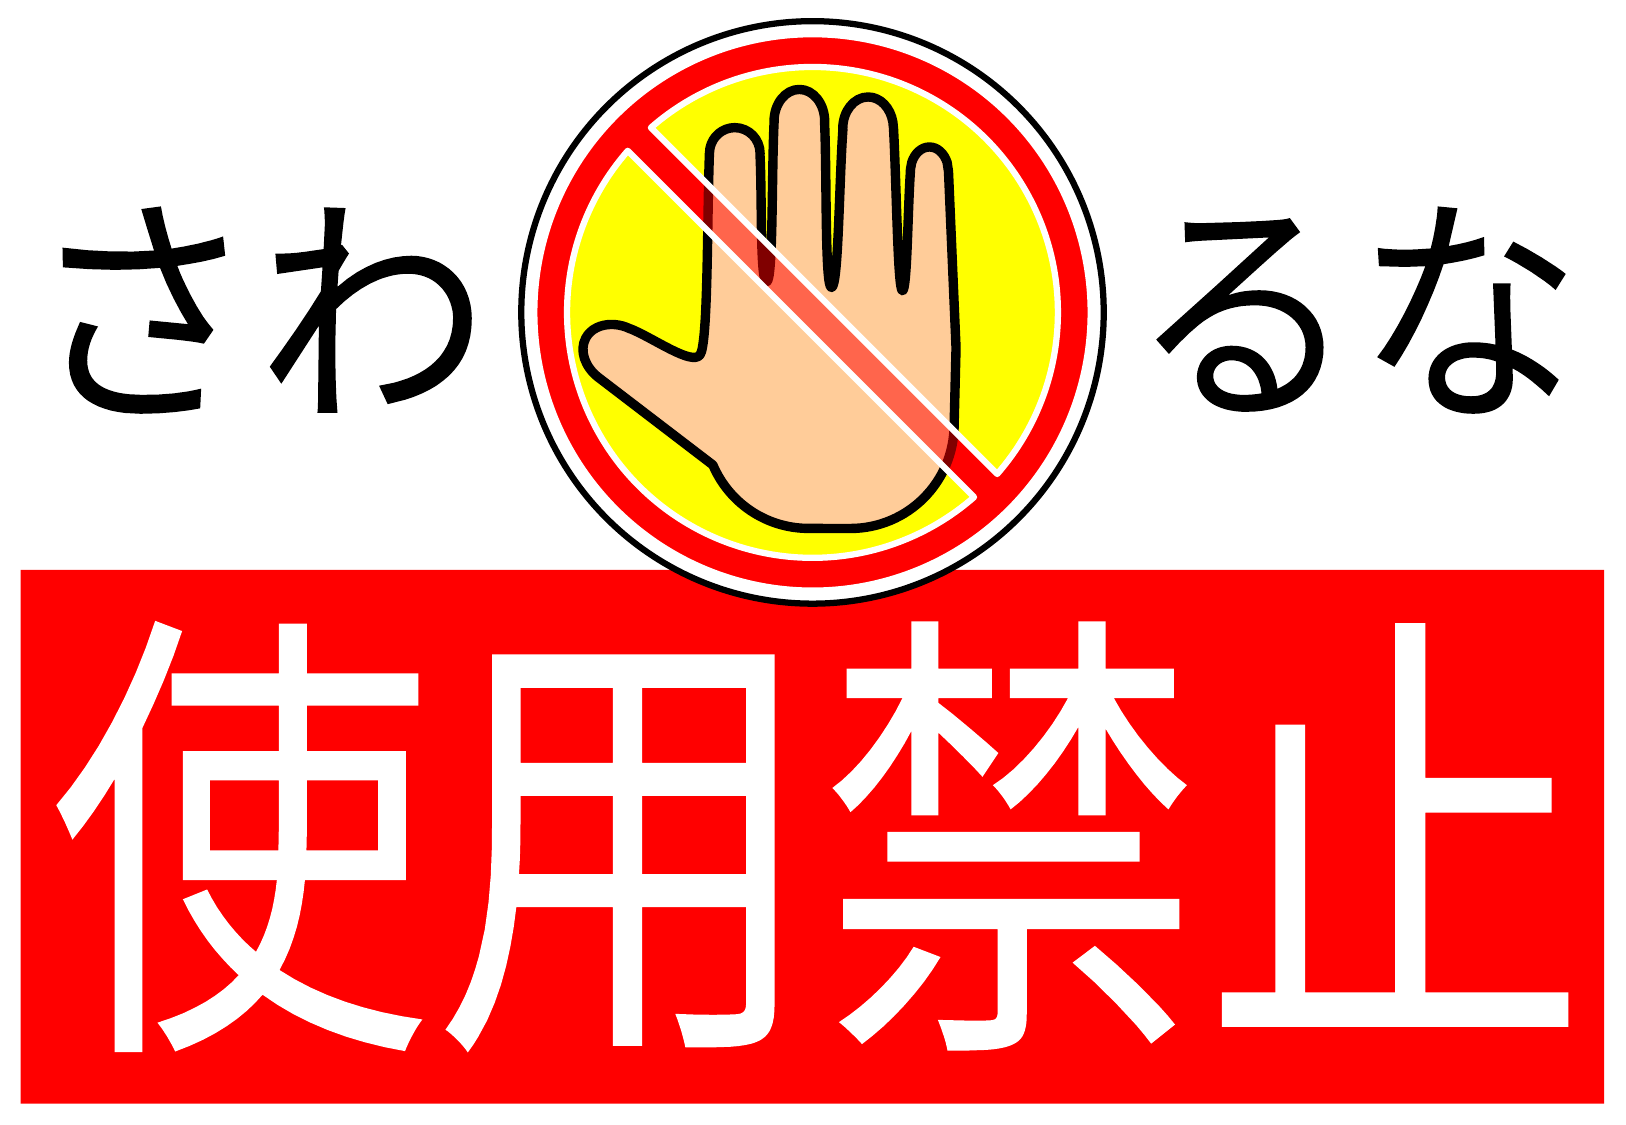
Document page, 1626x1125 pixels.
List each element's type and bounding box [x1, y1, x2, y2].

text_box [19, 568, 1606, 1106]
text_box [521, 20, 1104, 604]
